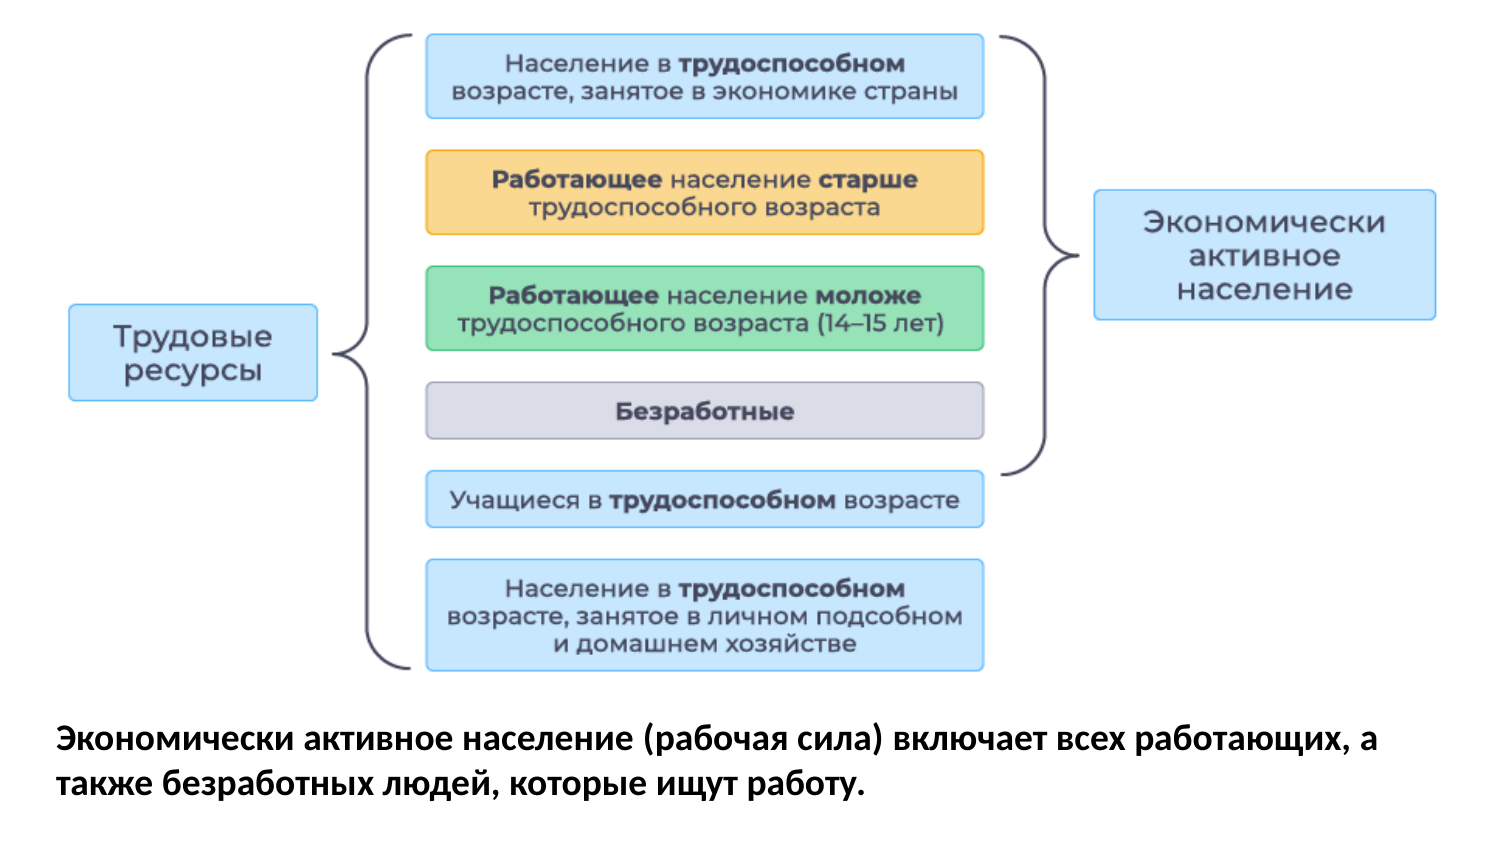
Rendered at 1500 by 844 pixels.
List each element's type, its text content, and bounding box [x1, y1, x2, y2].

text_box Экономически активное население (рабочая сила) включает всех работающих, а также безработных людей, которые ищут работу. [41, 705, 1459, 811]
picture [52, 19, 1449, 684]
